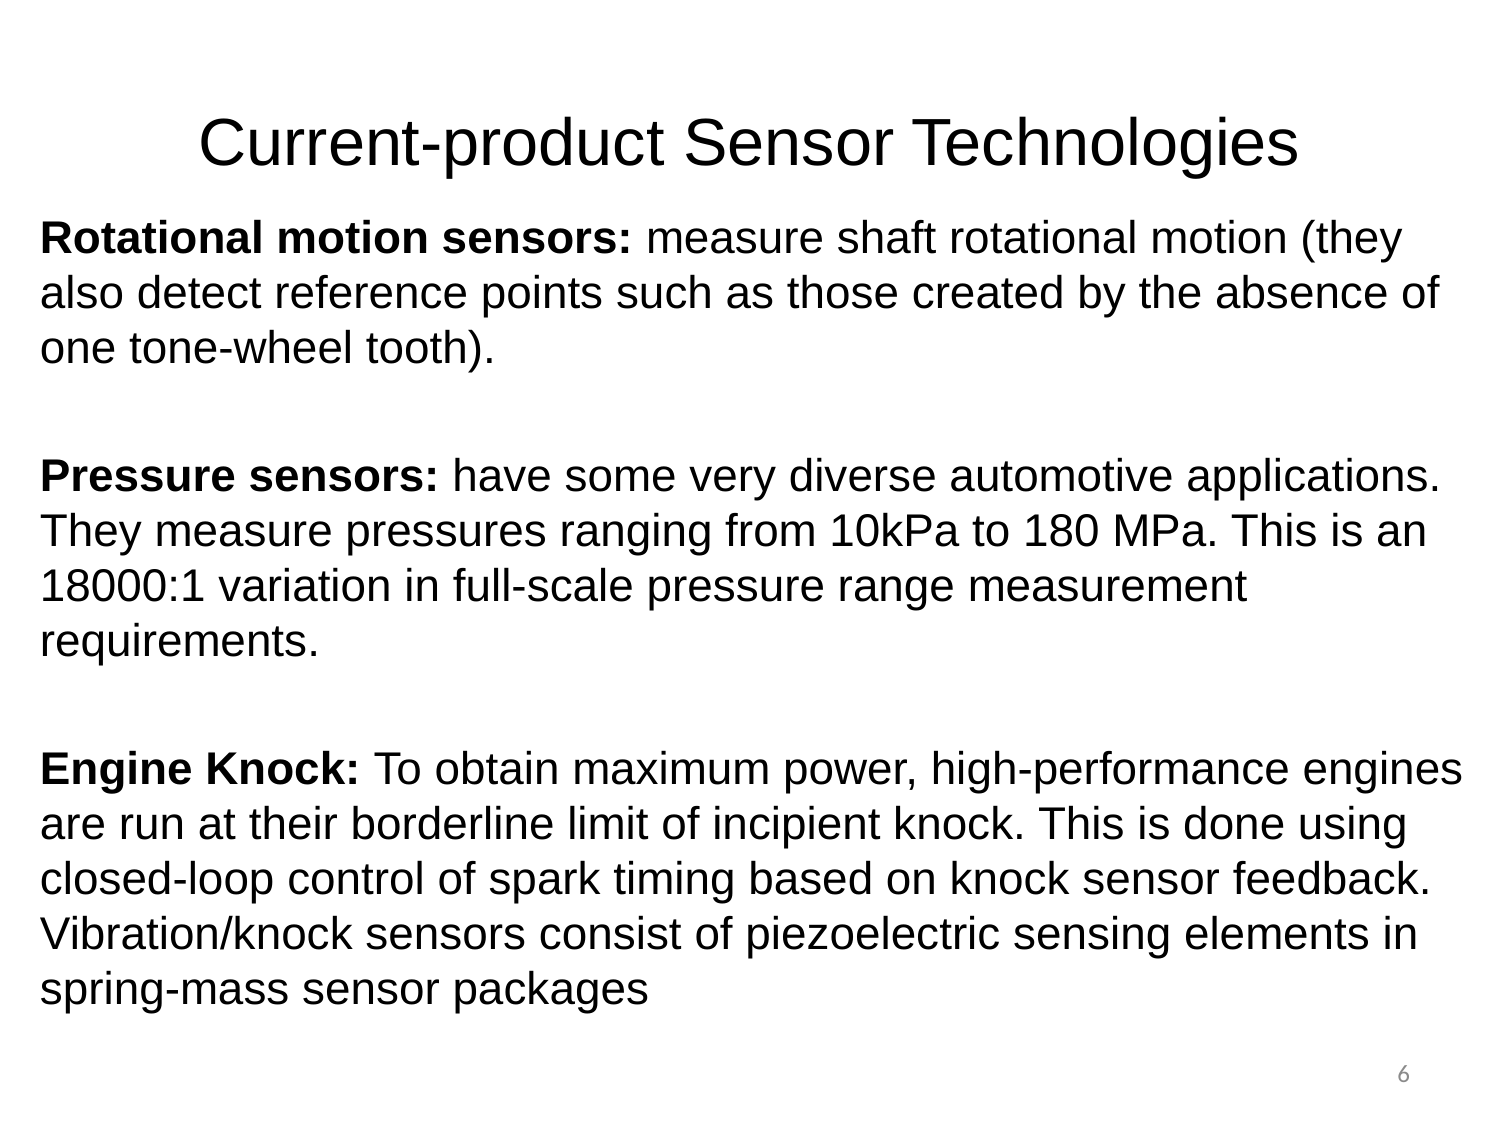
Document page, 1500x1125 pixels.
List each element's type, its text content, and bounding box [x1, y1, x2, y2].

slide_number 6 [1074, 1042, 1425, 1103]
title Current-product Sensor Technologies [75, 45, 1425, 200]
list Rotational motion sensors: measure shaft rotational motion (they also detect reference points such as those created by the absence of one tone-wheel tooth). Pressure sensors: have some very diverse automotive applications. They measure pressures ranging from 10kPa to 180 MPa. This is an 18000:1 variation in full-scale pressure range measurement requirements. Engine Knock: To obtain maximum power, high-performance engines are run at their borderline limit of incipient knock. This is done using closed-loop control of spark timing based on knock sensor feedback. Vibration/knock sensors consist of piezoelectric sensing elements in spring-mass sensor packages [24, 200, 1488, 943]
